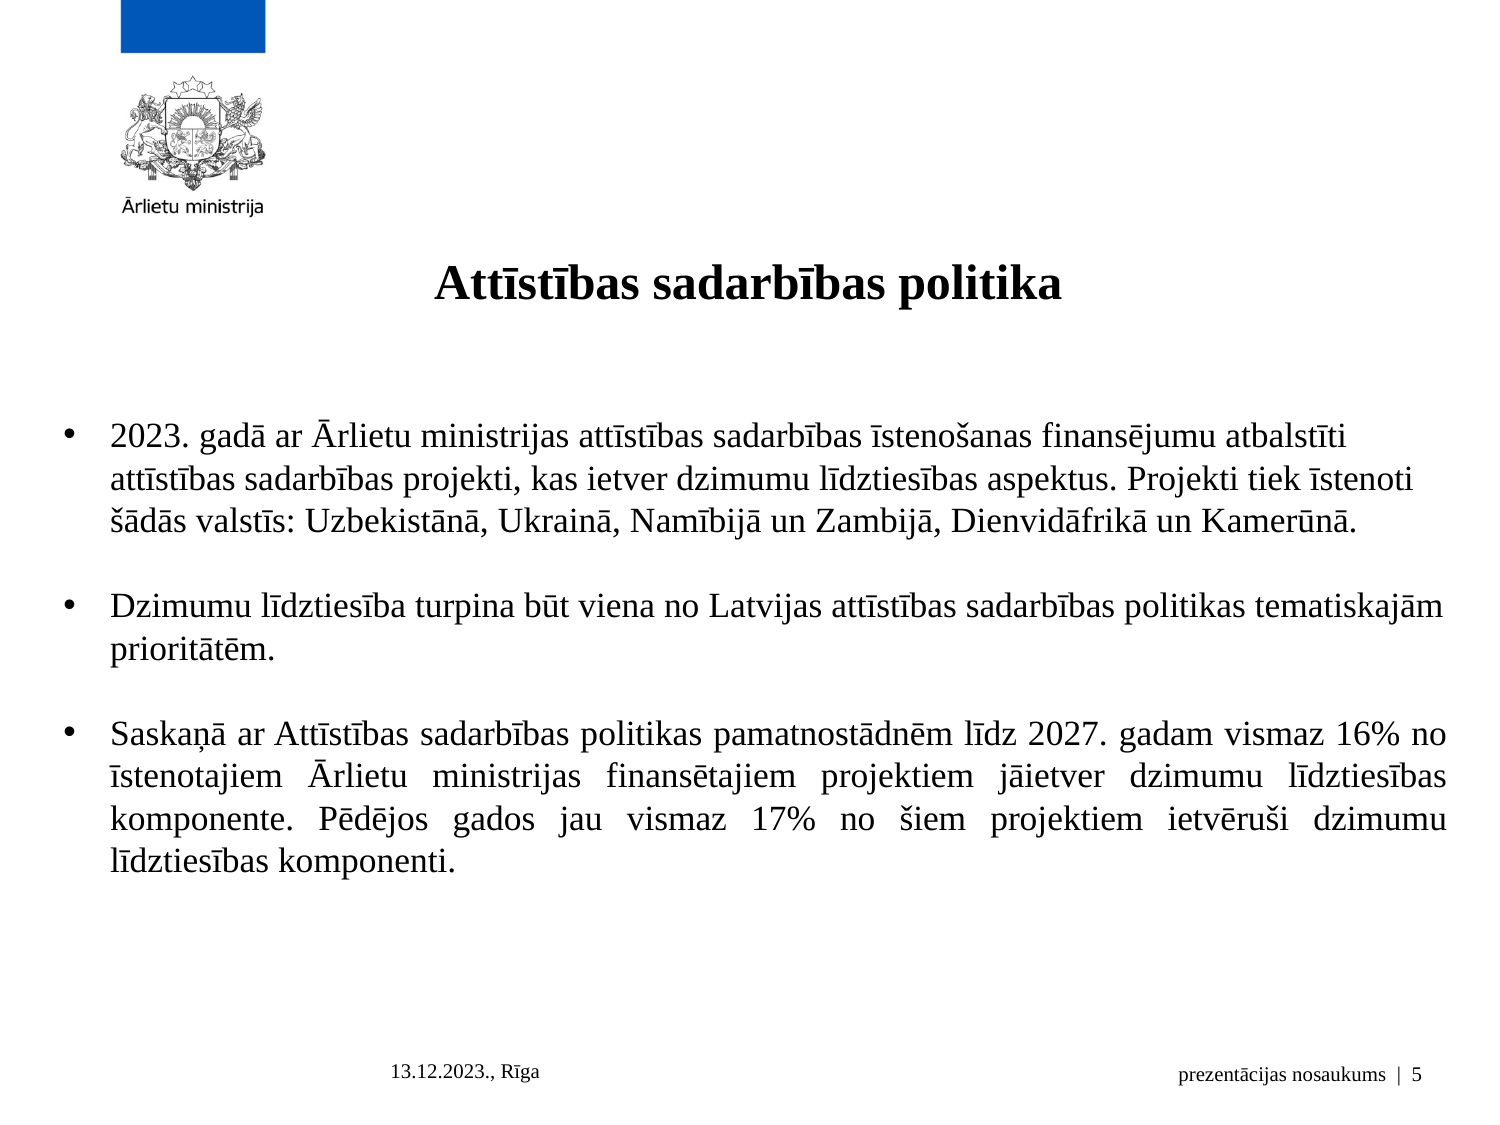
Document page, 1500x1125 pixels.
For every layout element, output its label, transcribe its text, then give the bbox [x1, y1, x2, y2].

picture [48, 0, 338, 322]
slide_number prezentācijas nosaukums | 5 [1087, 1042, 1438, 1103]
text_box 2023. gadā ar Ārlietu ministrijas attīstības sadarbības īstenošanas finansējumu atbalstīti attīstības sadarbības projekti, kas ietver dzimumu līdztiesības aspektus. Projekti tiek īstenoti šādās valstīs: Uzbekistānā, Ukrainā, Namībijā un Zambijā, Dienvidāfrikā un Kamerūnā. Dzimumu līdztiesība turpina būt viena no Latvijas attīstības sadarbības politikas tematiskajām prioritātēm. Saskaņā ar Attīstības sadarbības politikas pamatnostādnēm līdz 2027. gadam vismaz 16% no īstenotajiem Ārlietu ministrijas finansētajiem projektiem jāietver dzimumu līdztiesības komponente. Pēdējos gados jau vismaz 17% no šiem projektiem ietvēruši dzimumu līdztiesības komponenti. [48, 362, 1463, 930]
title Attīstības sadarbības politika [418, 160, 1082, 318]
text_box 13.12.2023., Rīga [375, 1040, 725, 1100]
